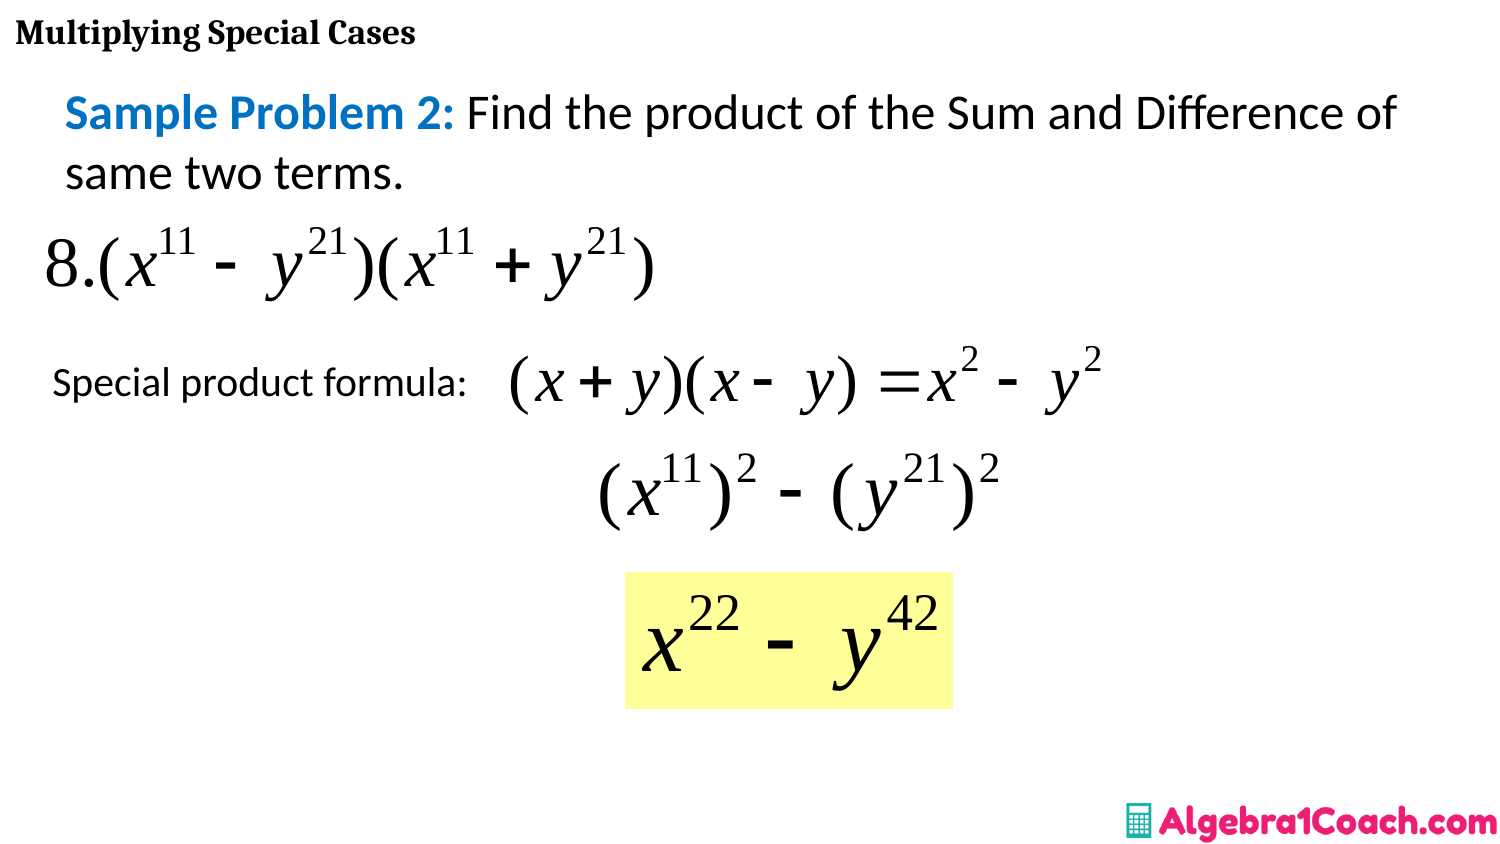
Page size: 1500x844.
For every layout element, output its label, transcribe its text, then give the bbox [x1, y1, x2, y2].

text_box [37, 209, 670, 316]
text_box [499, 329, 1113, 429]
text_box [624, 571, 954, 710]
text_box Sample Problem 2: Find the product of the Sum and Difference of same two terms. [49, 71, 1413, 207]
text_box Special product formula: [37, 346, 488, 412]
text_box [587, 434, 1013, 548]
text_box Multiplying Special Cases [0, 0, 1350, 60]
picture [1109, 798, 1500, 844]
